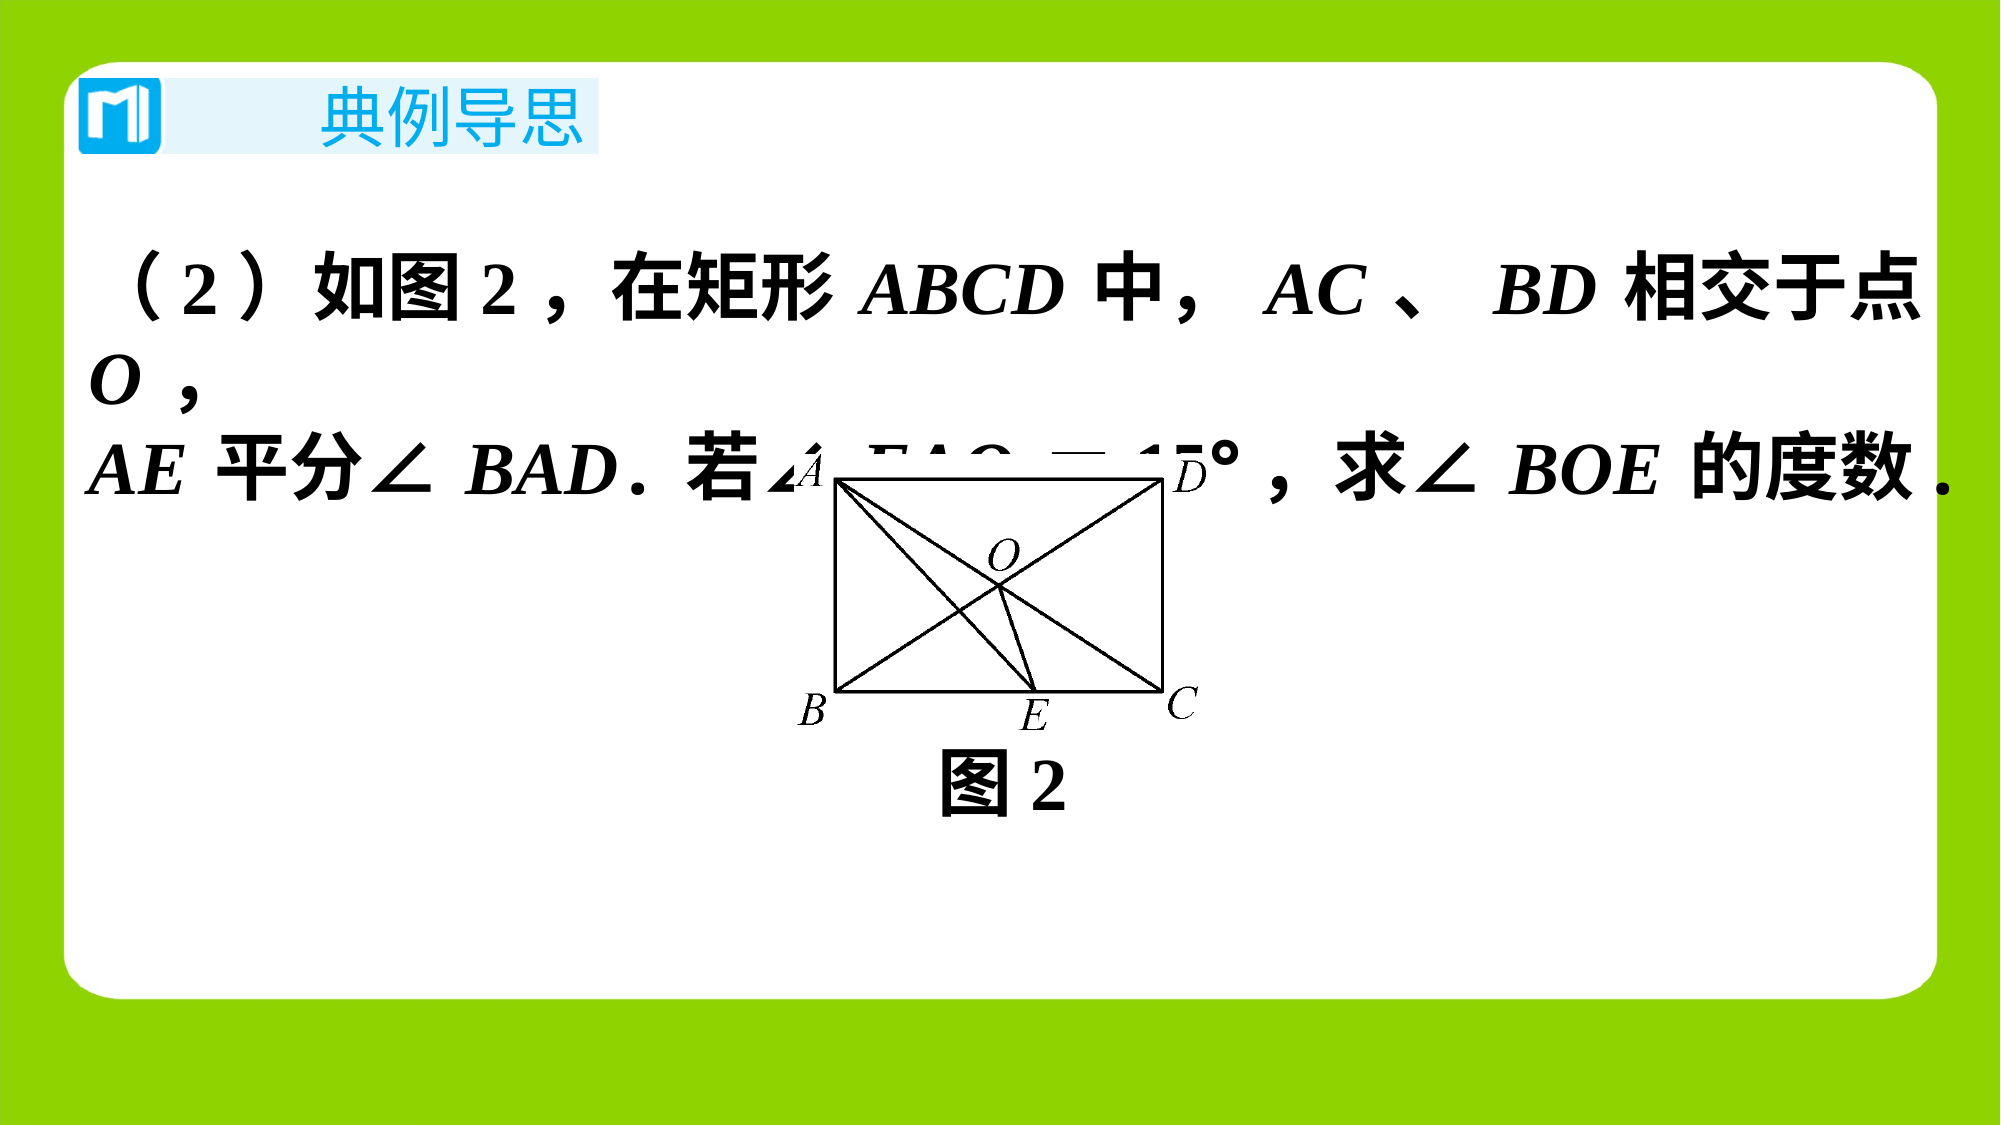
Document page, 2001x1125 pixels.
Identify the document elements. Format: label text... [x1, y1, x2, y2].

picture [0, 0, 2001, 1125]
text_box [794, 454, 1206, 827]
text_box （2）如图2，在矩形ABCD中，AC、BD相交于点O， AE平分∠BAD. 若∠EAO＝15°，求∠BOE的度数. [88, 239, 1974, 422]
